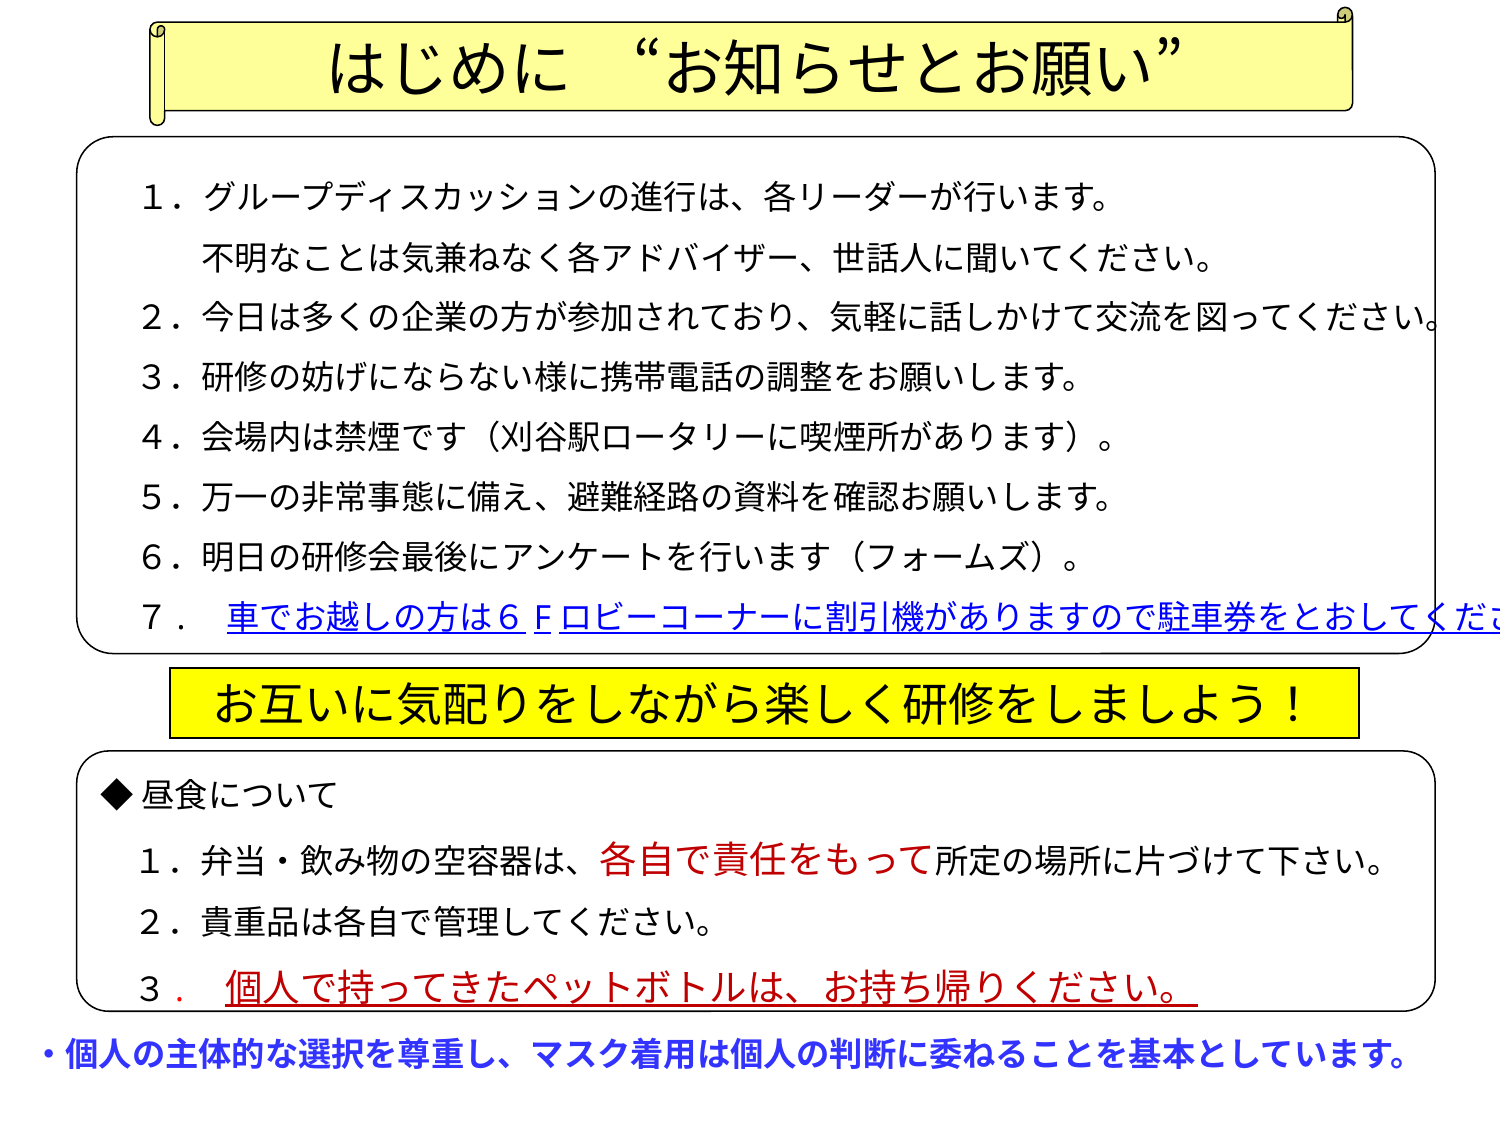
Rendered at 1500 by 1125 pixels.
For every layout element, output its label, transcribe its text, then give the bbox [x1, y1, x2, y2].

text_box お互いに気配りをしながら楽しく研修をしましよう！ [170, 668, 1359, 739]
text_box ・個人の主体的な選択を尊重し、マスク着用は個人の判断に委ねることを基本としています。 [17, 1025, 1483, 1081]
text_box １．グループディスカッションの進行は、各リーダーが行います。 不明なことは気兼ねなく各アドバイザー、世話人に聞いてください。 ２．今日は多くの企業の方が参加されており、気軽に話しかけて交流を図ってください。 ３．研修の妨げにならない様に携帯電話の調整をお願いします。 ４．会場内は禁煙です（刈谷駅ロータリーに喫煙所があります）。 ５．万一の非常事態に備え、避難経路の資料を確認お願いします。 ６．明日の研修会最後にアンケートを行います（フォームズ）。 ７. 車でお越しの方は６Fロビーコーナーに割引機がありますので駐車券をとおしてください。 [76, 136, 1436, 654]
text_box はじめに “お知らせとお願い” [149, 7, 1353, 126]
text_box ◆昼食について １．弁当・飲み物の空容器は、各自で責任をもって所定の場所に片づけて下さい。 ２．貴重品は各自で管理してください。 ３. 個人で持ってきたペットボトルは、お持ち帰りください。 [76, 750, 1436, 1012]
